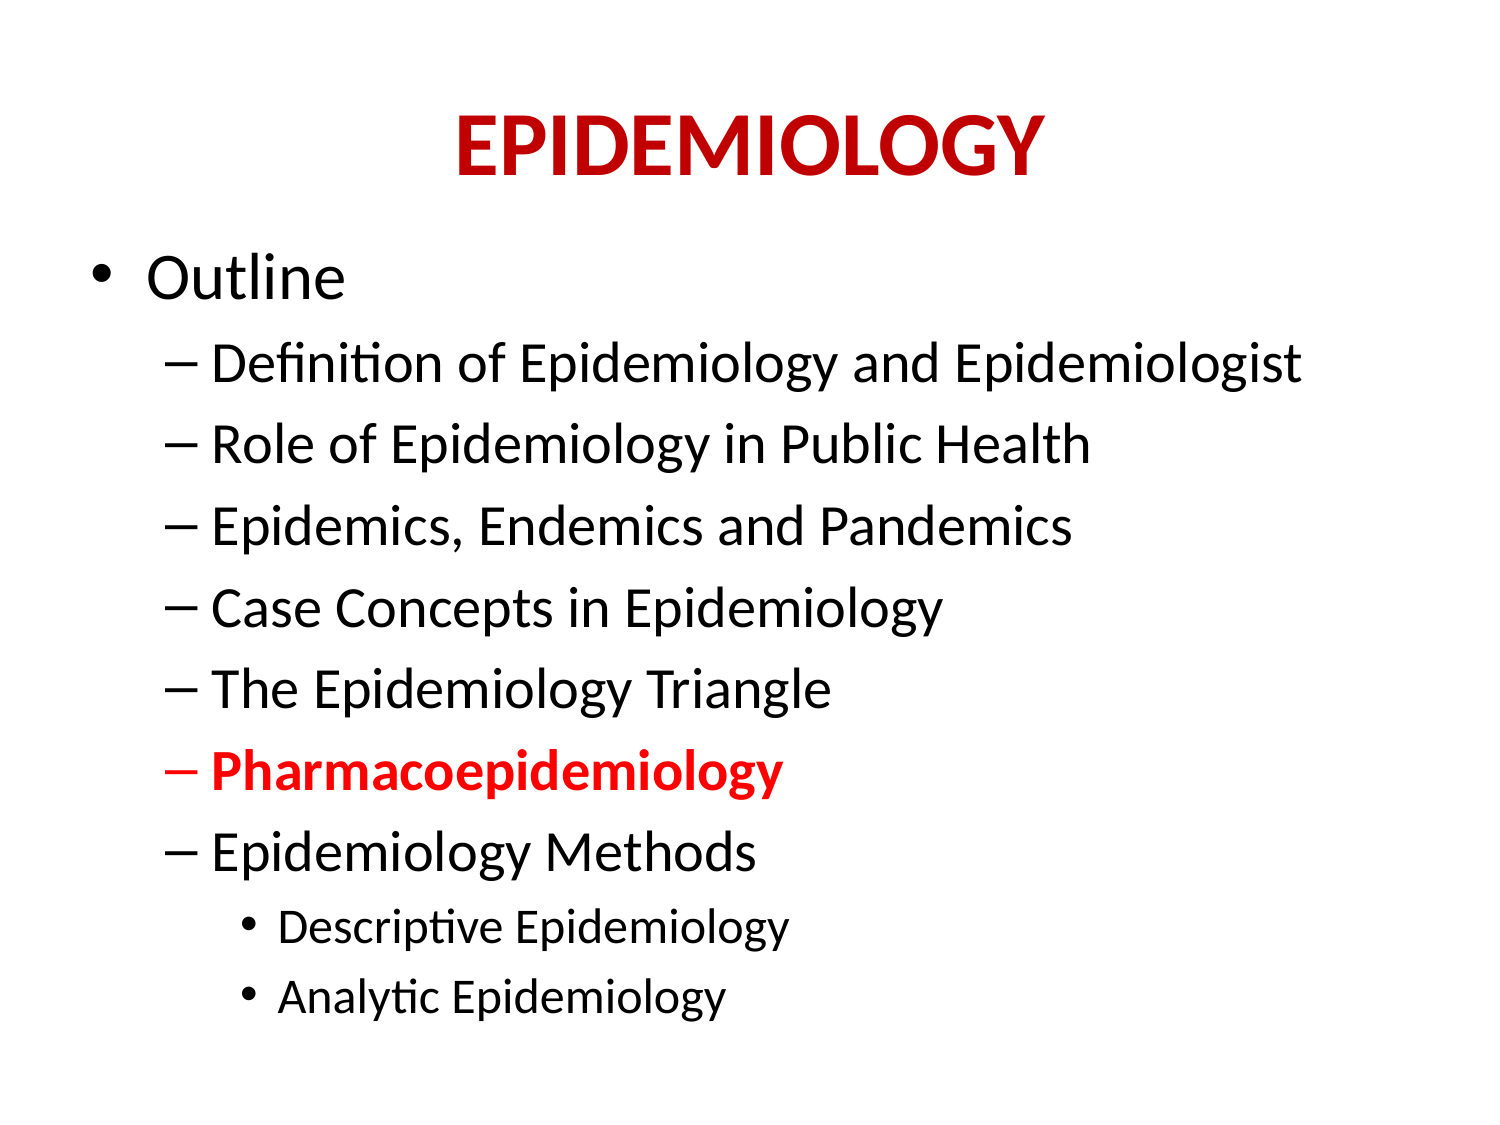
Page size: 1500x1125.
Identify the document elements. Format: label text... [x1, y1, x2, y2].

list Outline Definition of Epidemiology and Epidemiologist Role of Epidemiology in Public Health Epidemics, Endemics and Pandemics Case Concepts in Epidemiology The Epidemiology Triangle Pharmacoepidemiology Epidemiology Methods Descriptive Epidemiology Analytic Epidemiology [75, 224, 1425, 1063]
title EPIDEMIOLOGY [75, 45, 1425, 224]
